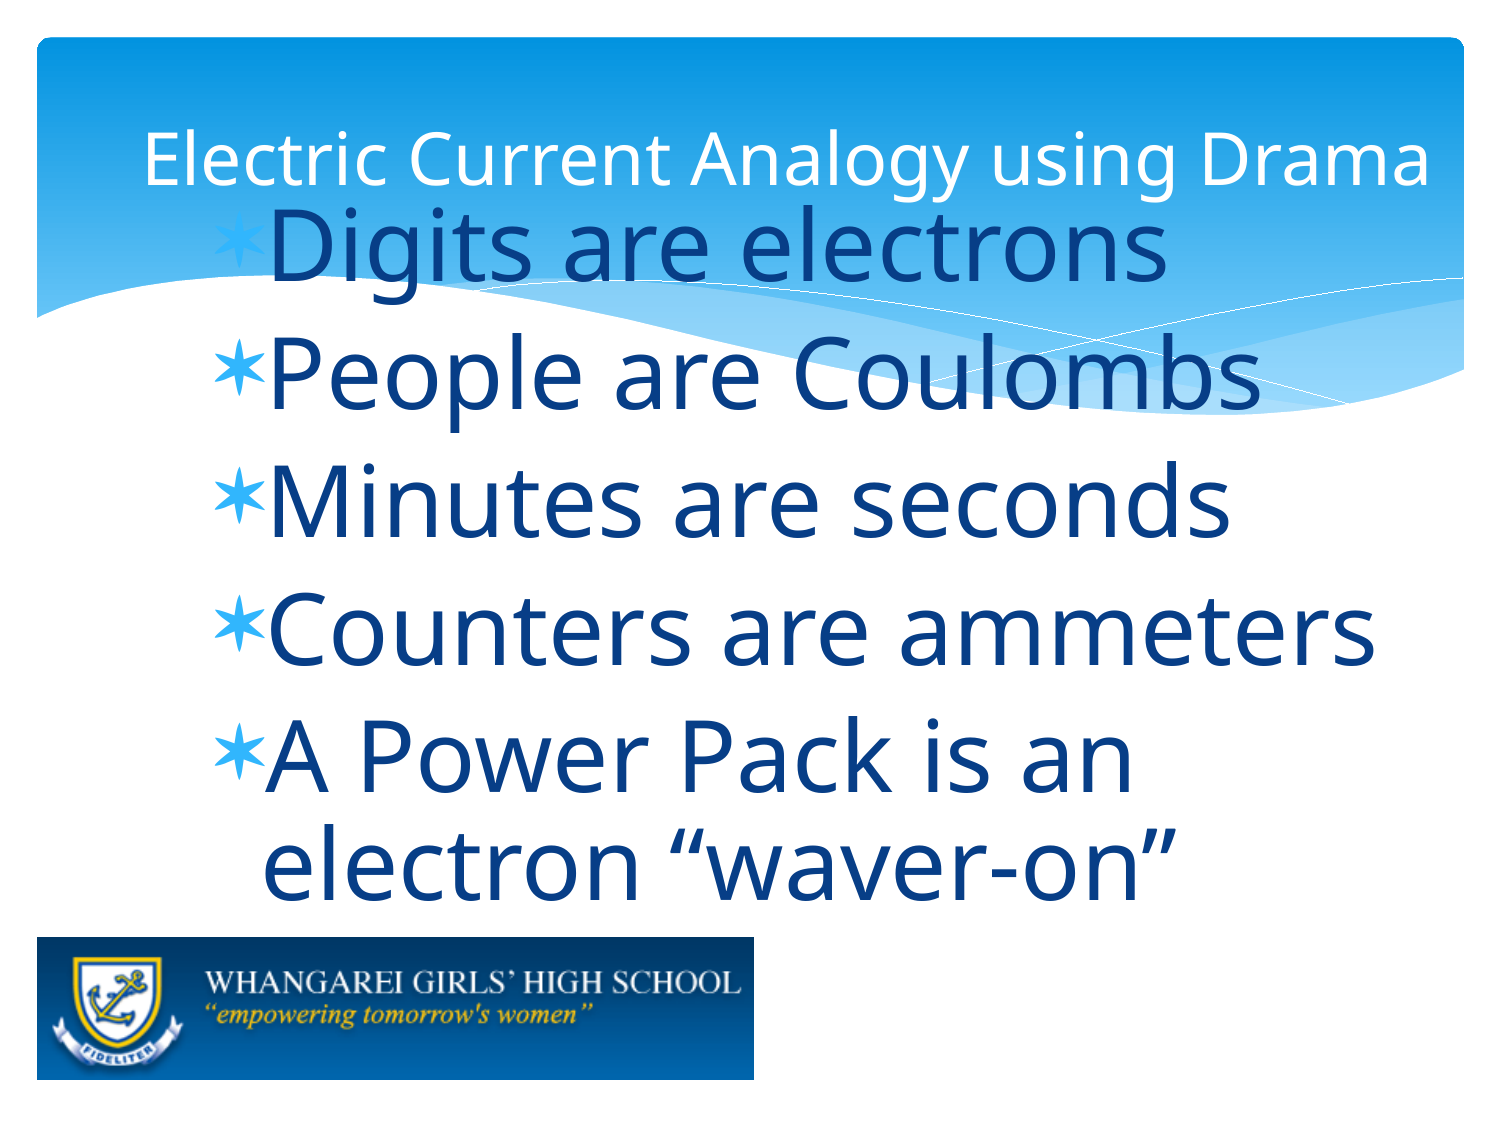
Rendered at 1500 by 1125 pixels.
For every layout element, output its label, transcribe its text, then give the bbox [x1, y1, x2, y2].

picture [37, 937, 754, 1080]
title Electric Current Analogy using Drama [112, 62, 1463, 250]
list Digits are electrons People are Coulombs Minutes are seconds Counters are ammeters A Power Pack is an electron “waver-on” [200, 187, 1453, 991]
